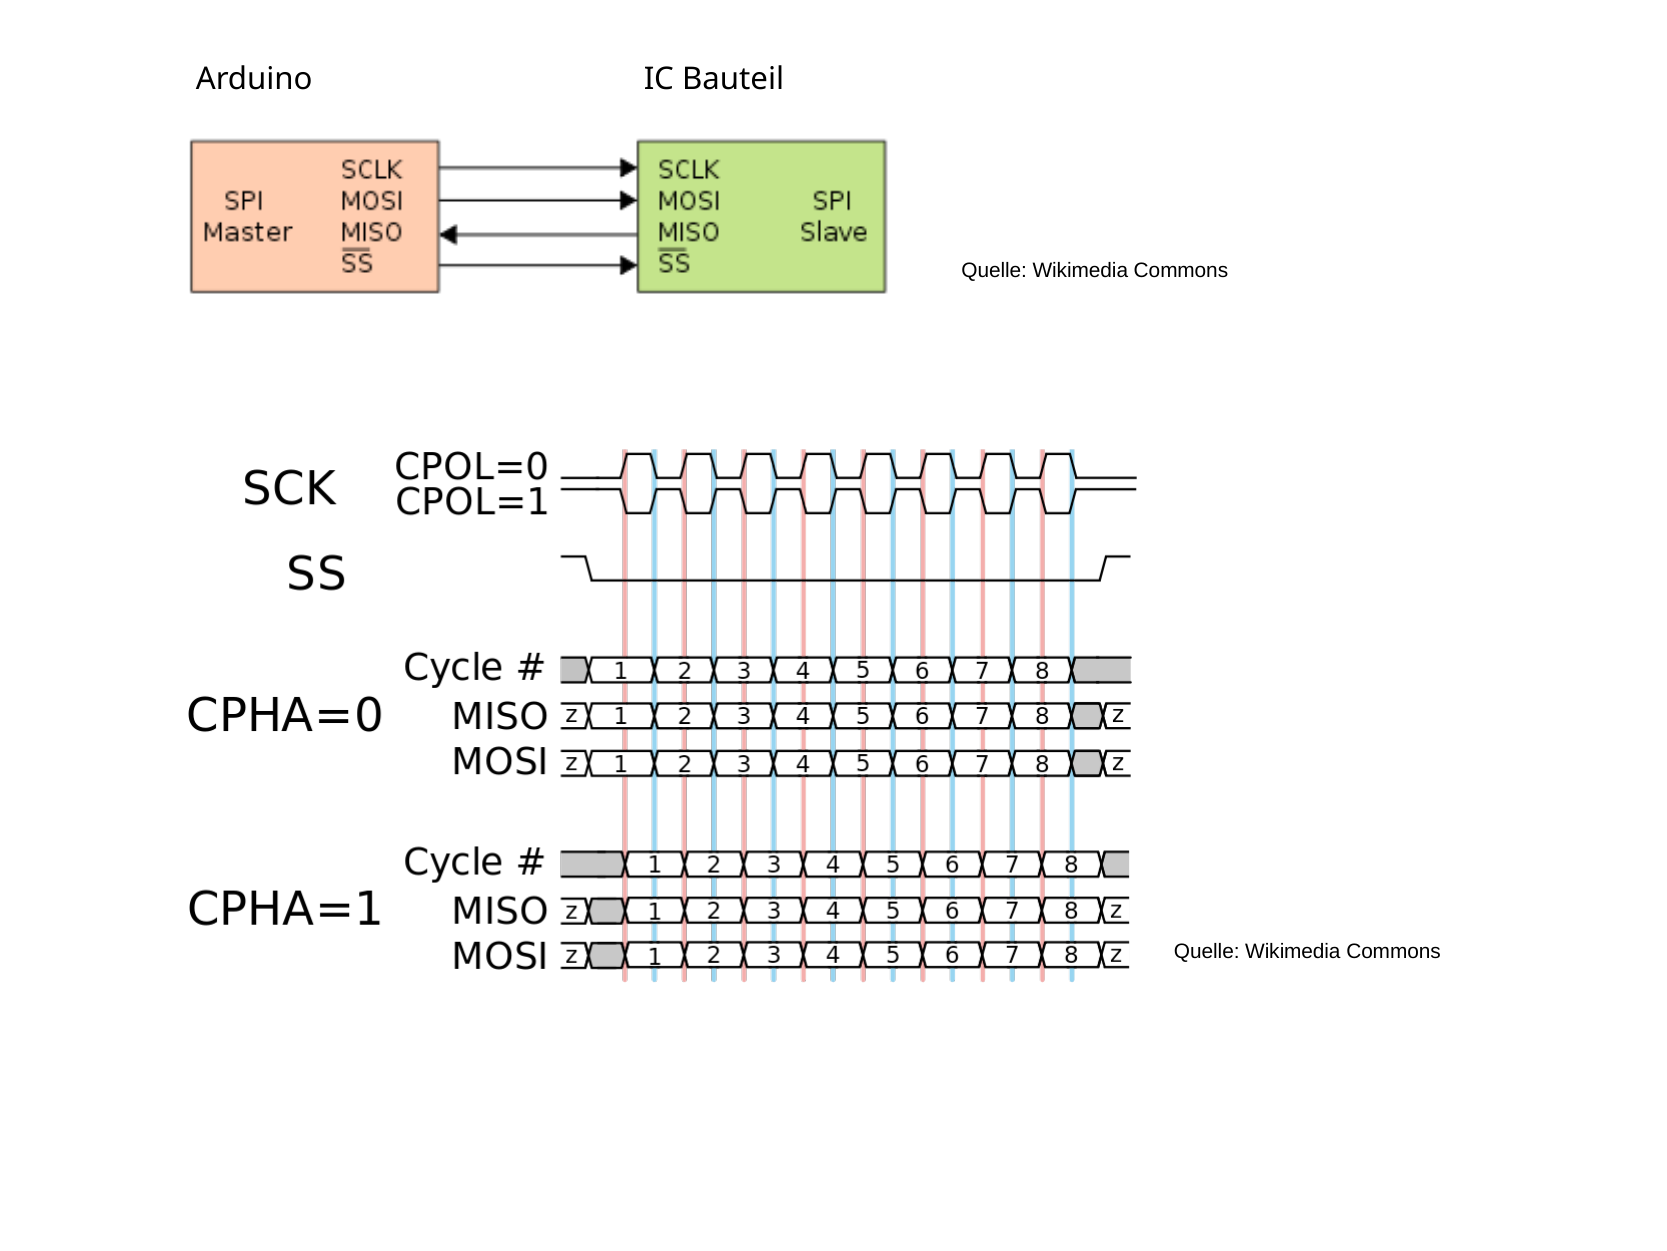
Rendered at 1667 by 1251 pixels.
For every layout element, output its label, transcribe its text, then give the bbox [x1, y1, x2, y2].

picture [164, 424, 1166, 1007]
picture [147, 101, 942, 351]
text_box Arduino [189, 52, 332, 94]
text_box IC Bauteil [637, 52, 911, 94]
text_box Quelle: Wikimedia Commons [949, 249, 1269, 288]
text_box Quelle: Wikimedia Commons [1174, 931, 1482, 969]
